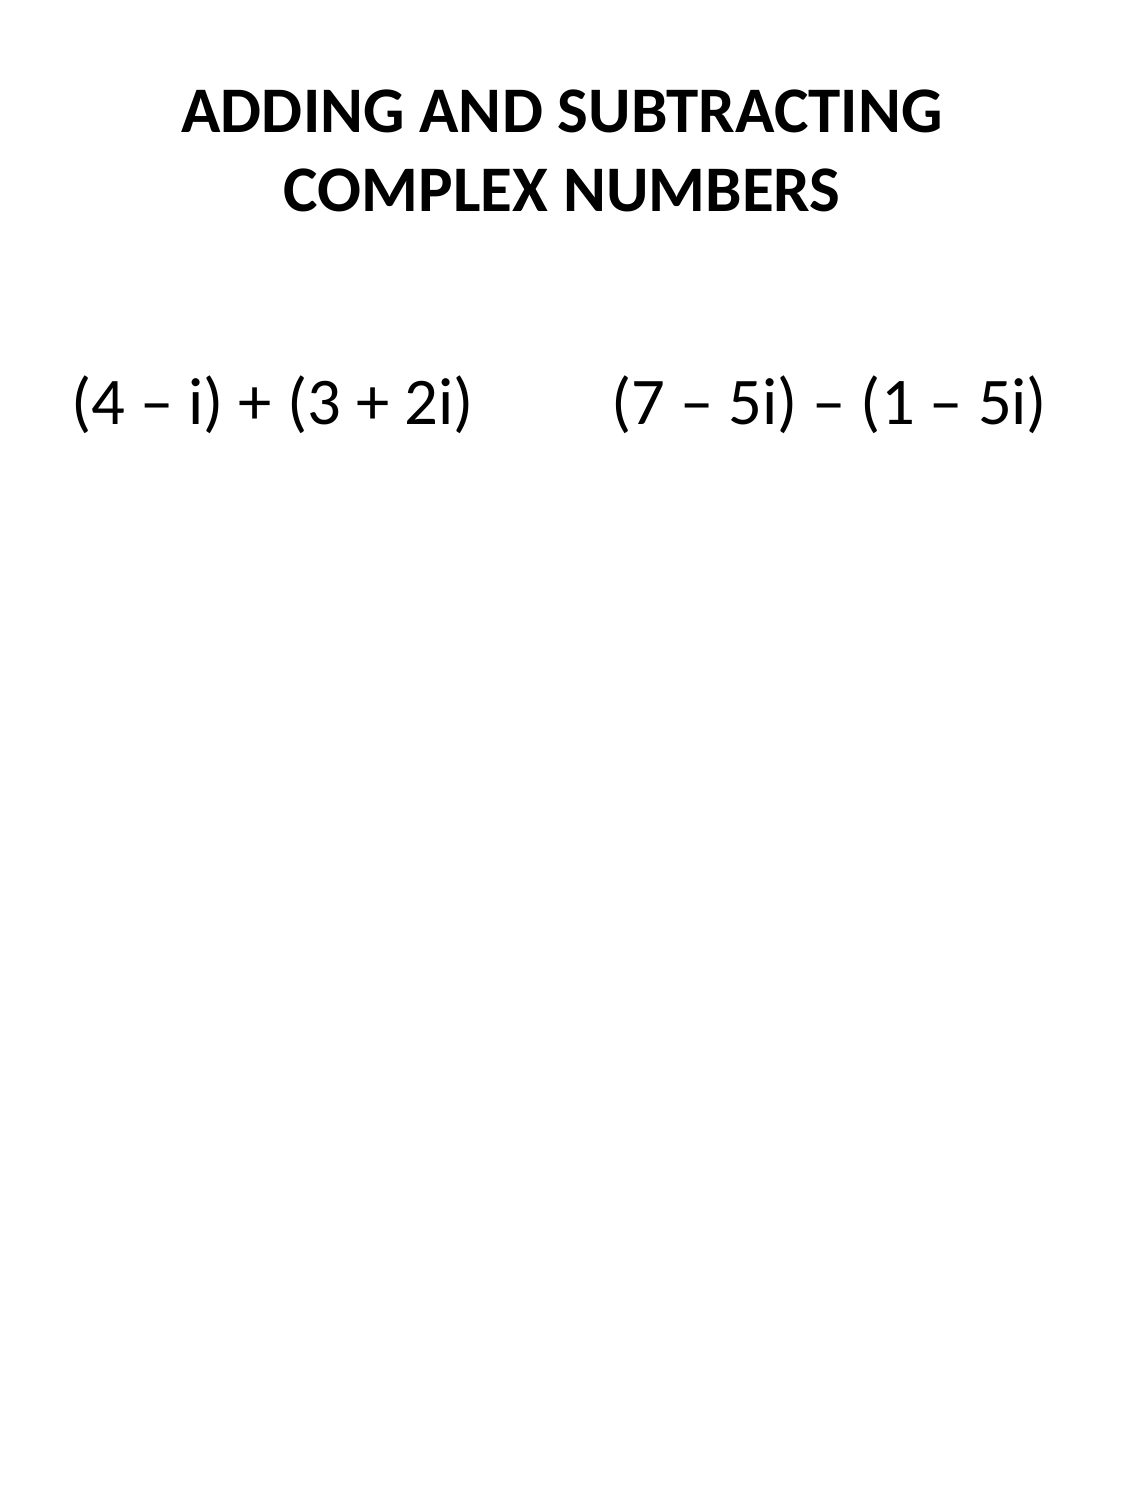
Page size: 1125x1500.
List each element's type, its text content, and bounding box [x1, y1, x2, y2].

title ADDING AND SUBTRACTING COMPLEX NUMBERS [56, 60, 1069, 310]
list (4 – i) + (3 + 2i) (7 – 5i) – (1 – 5i) [56, 350, 1069, 1340]
